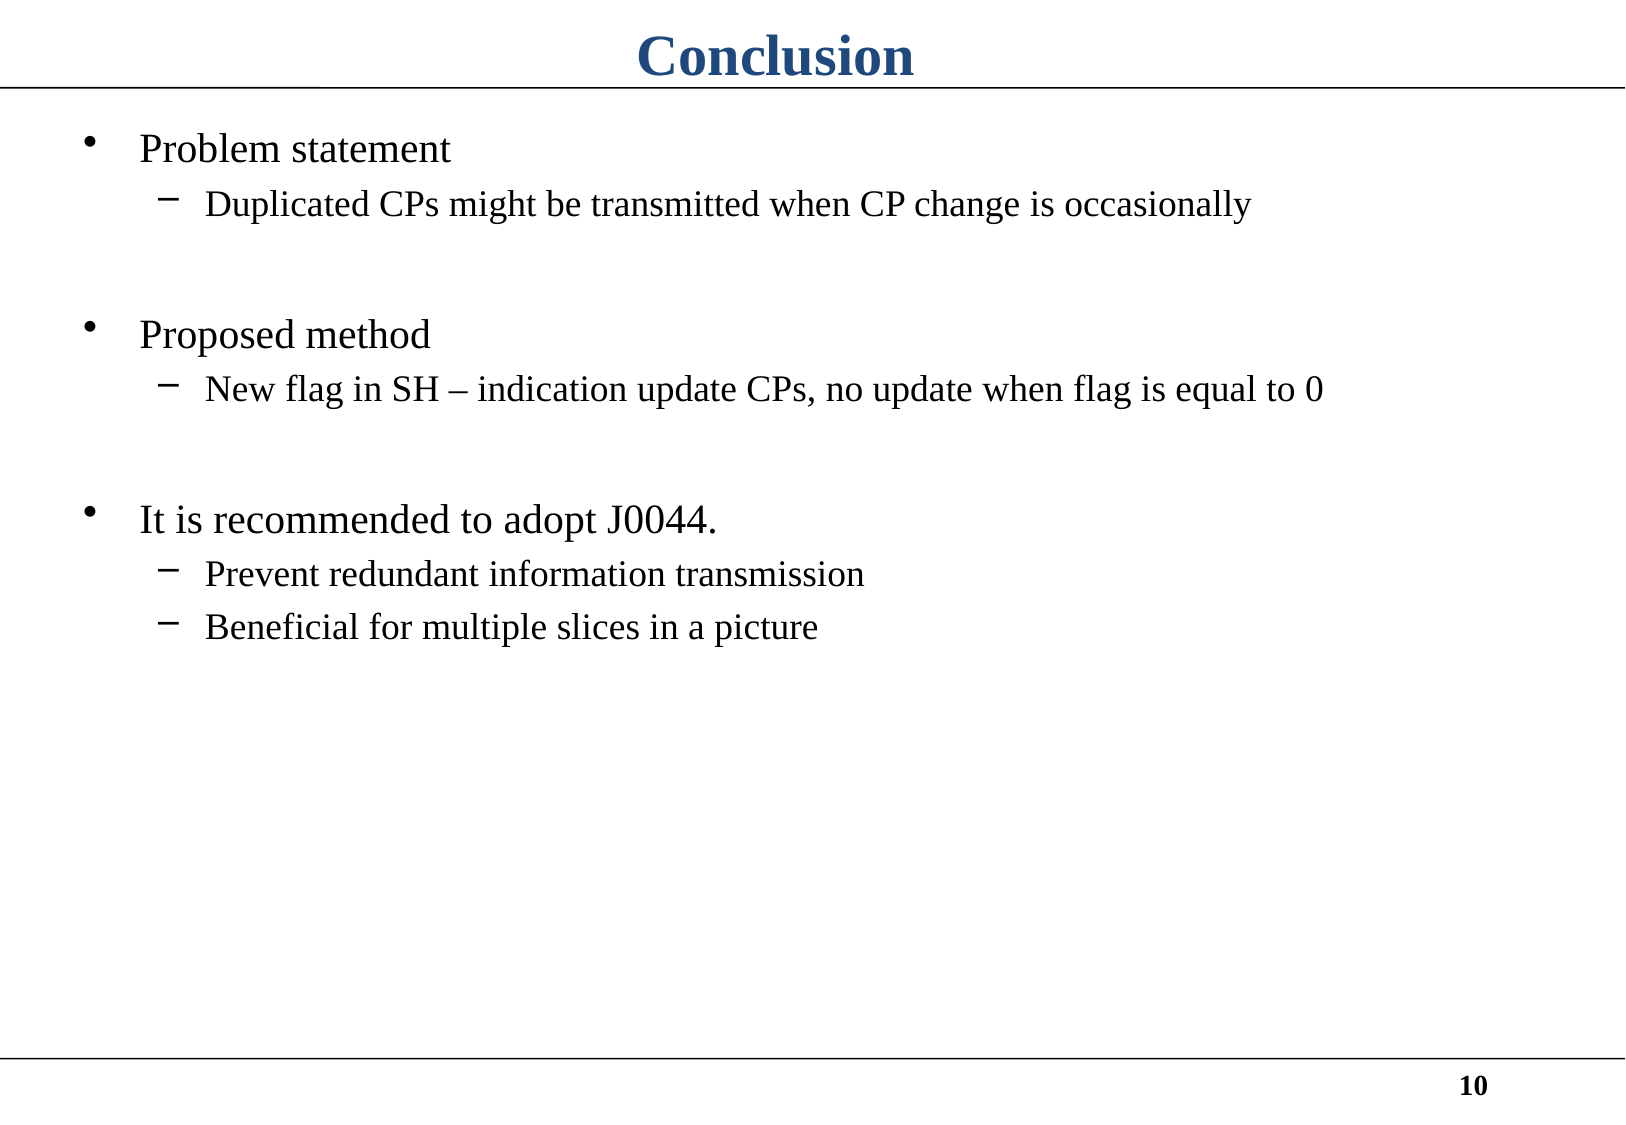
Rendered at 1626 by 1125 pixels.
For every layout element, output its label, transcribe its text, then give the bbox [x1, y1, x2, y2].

slide_number 10 [1403, 1058, 1544, 1106]
list Problem statement Duplicated CPs might be transmitted when CP change is occasionally Proposed method New flag in SH – indication update CPs, no update when flag is equal to 0 It is recommended to adopt J0044. Prevent redundant information transmission Beneficial for multiple slices in a picture [68, 113, 1544, 1005]
title Conclusion [68, 9, 1484, 94]
